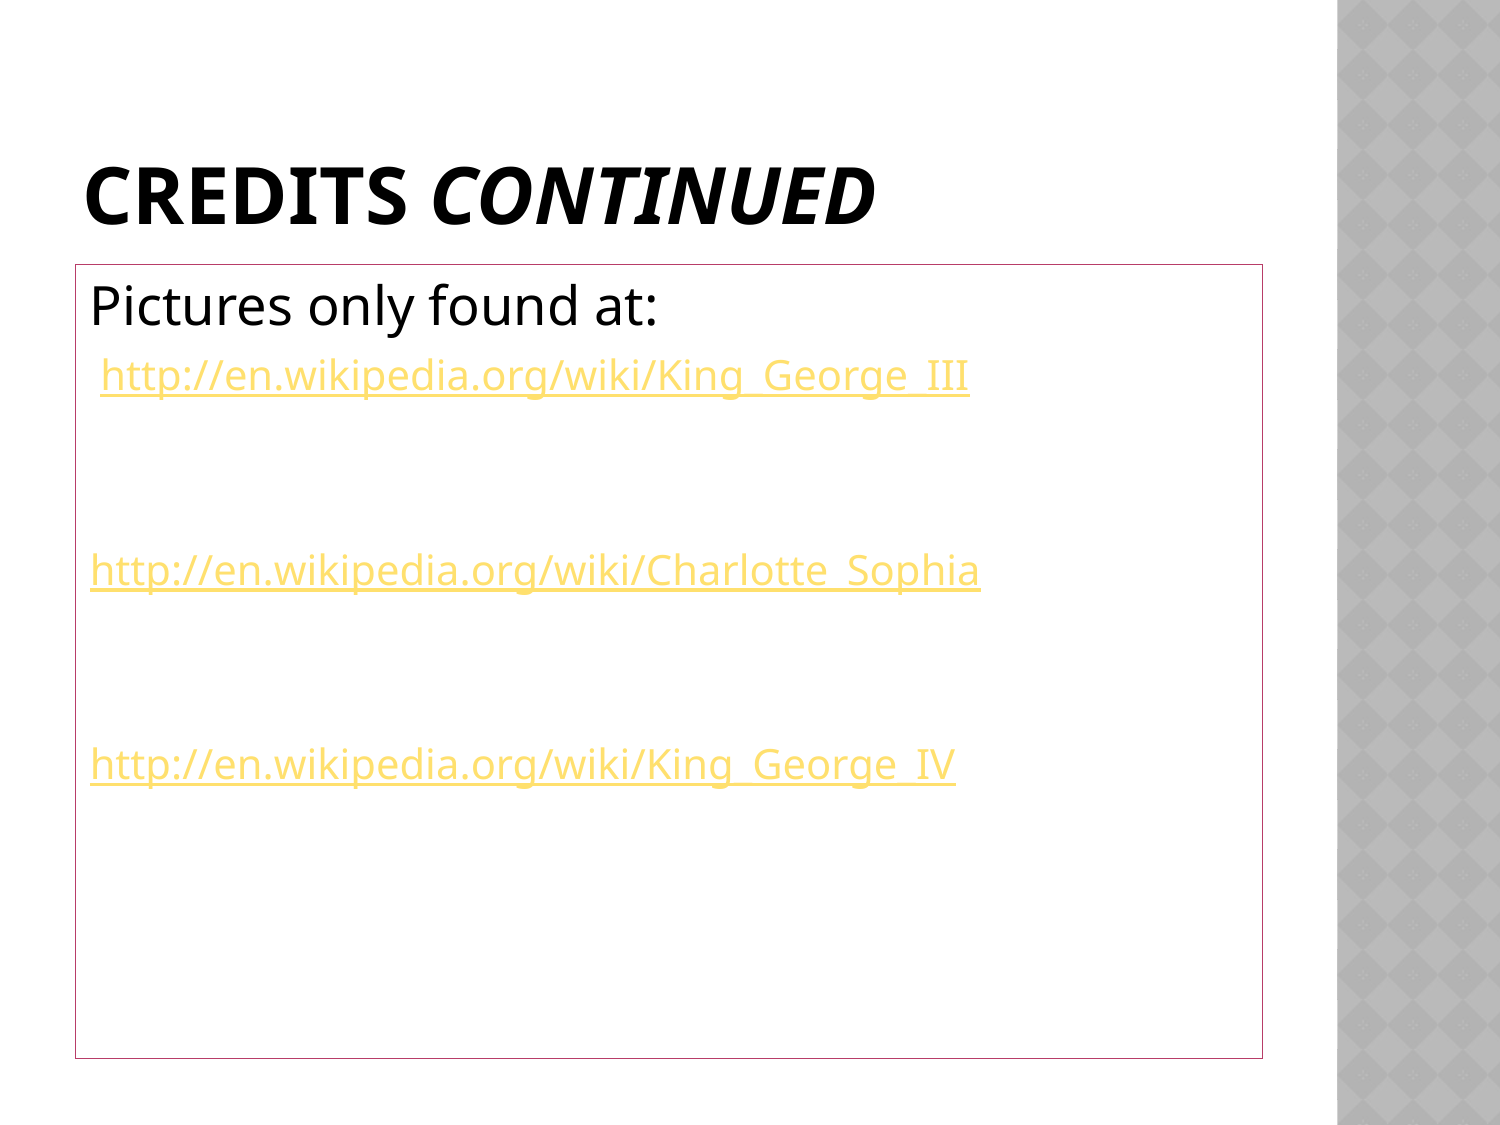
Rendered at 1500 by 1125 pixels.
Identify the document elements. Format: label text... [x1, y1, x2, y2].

list Pictures only found at: http://en.wikipedia.org/wiki/King_George_III http://en.wikipedia.org/wiki/Charlotte_Sophia http://en.wikipedia.org/wiki/King_George_IV [75, 264, 1263, 1059]
title Credits continued [75, 52, 1263, 240]
